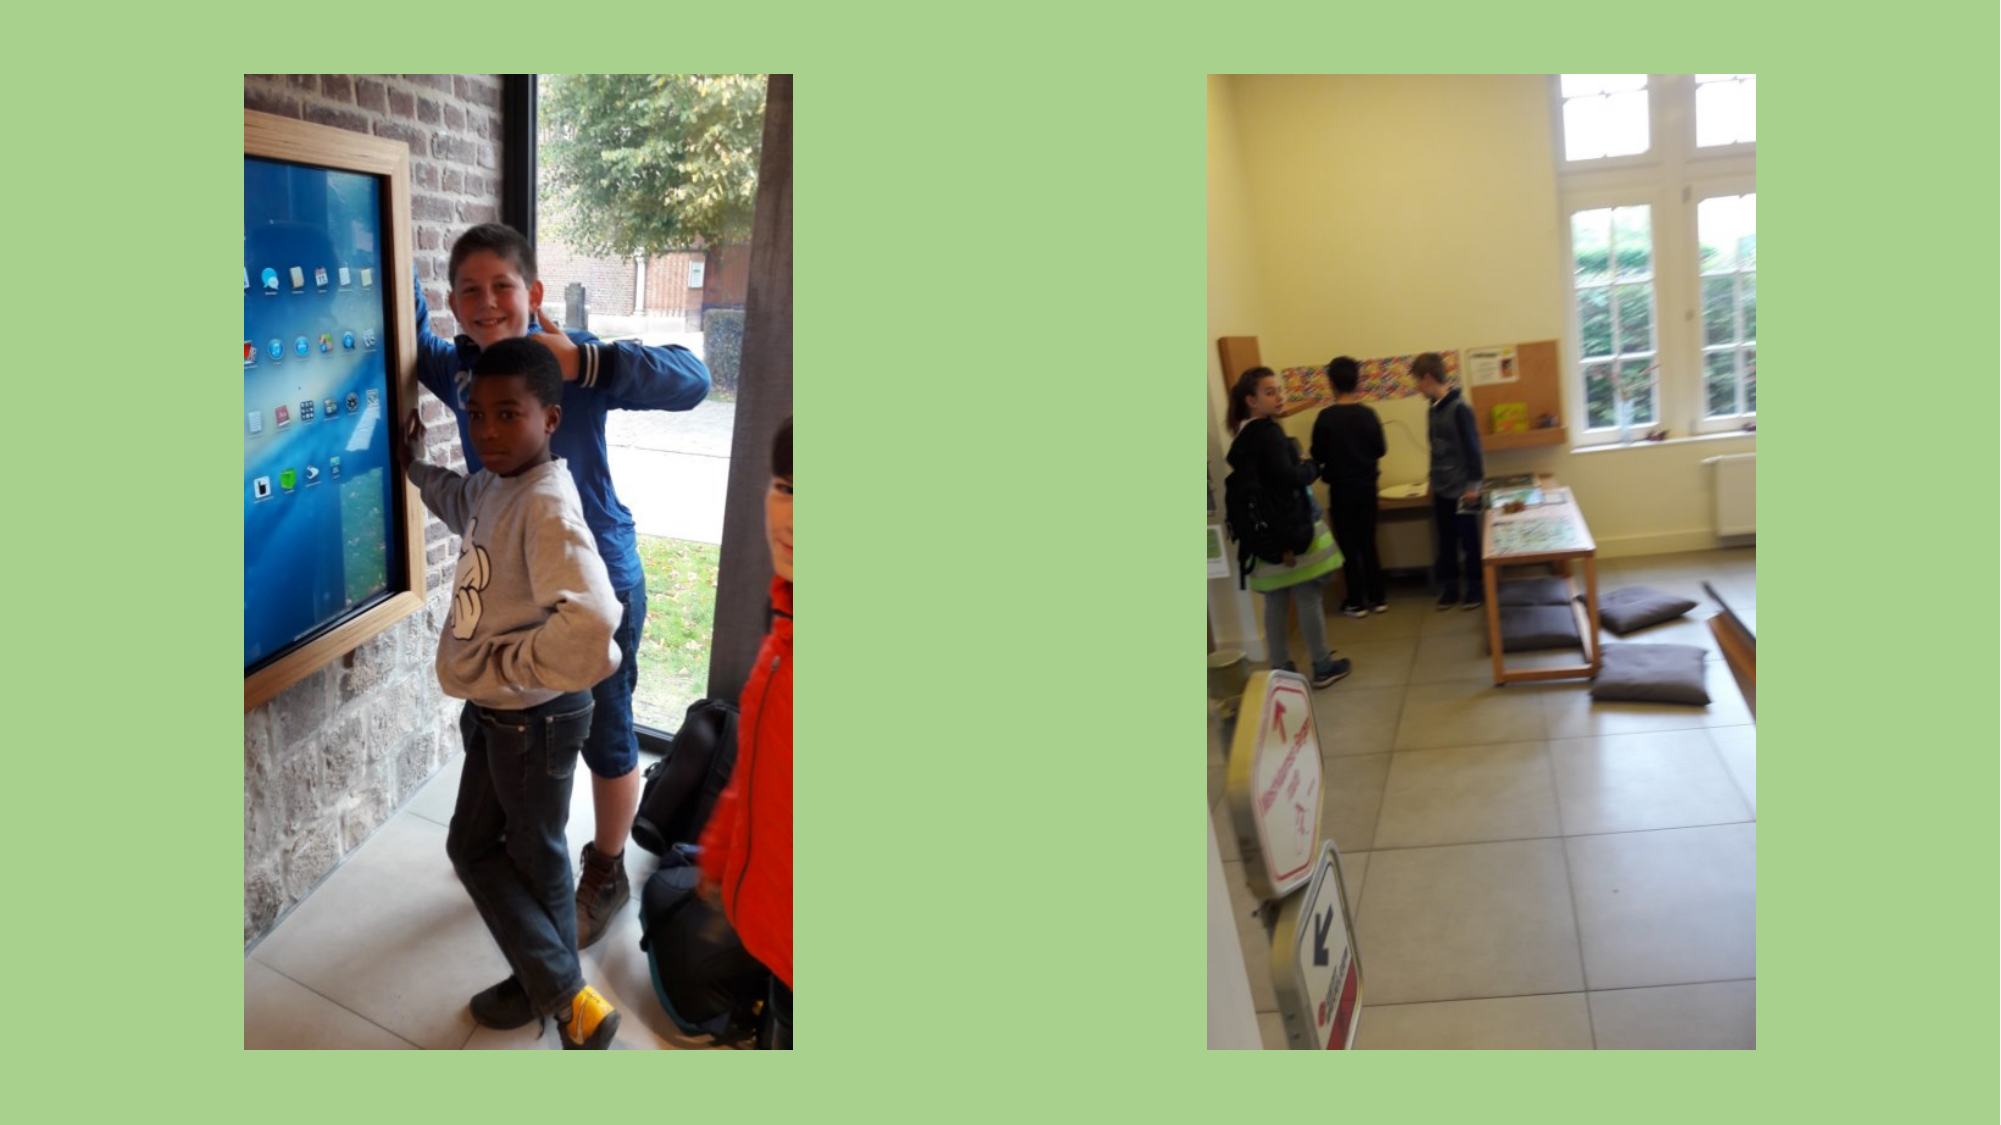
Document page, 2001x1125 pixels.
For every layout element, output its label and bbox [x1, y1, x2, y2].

picture [244, 74, 793, 1050]
picture [1206, 74, 1756, 1050]
